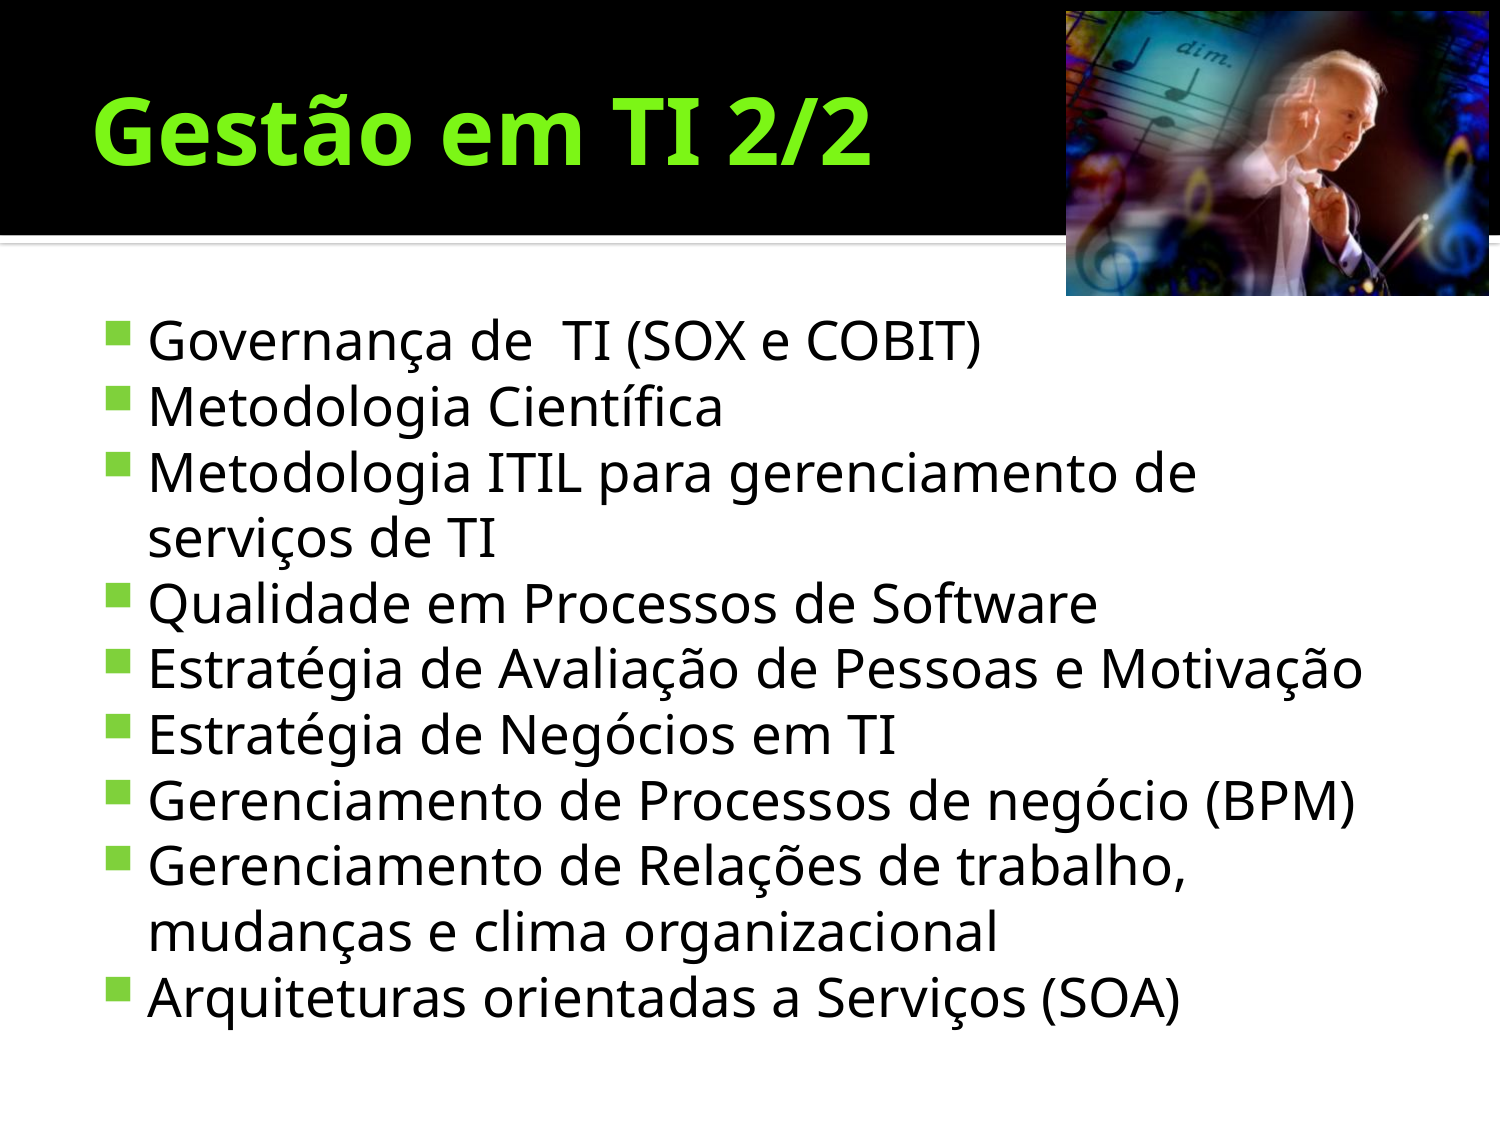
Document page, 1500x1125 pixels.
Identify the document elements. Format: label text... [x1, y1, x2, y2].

list Governança de TI (SOX e COBIT) Metodologia Científica Metodologia ITIL para gerenciamento de serviços de TI Qualidade em Processos de Software Estratégia de Avaliação de Pessoas e Motivação Estratégia de Negócios em TI Gerenciamento de Processos de negócio (BPM) Gerenciamento de Relações de trabalho, mudanças e clima organizacional Arquiteturas orientadas a Serviços (SOA) [75, 291, 1425, 1050]
title Gestão em TI 2/2 [75, 25, 1060, 231]
picture [1066, 11, 1489, 297]
picture [1150, 11, 1161, 15]
